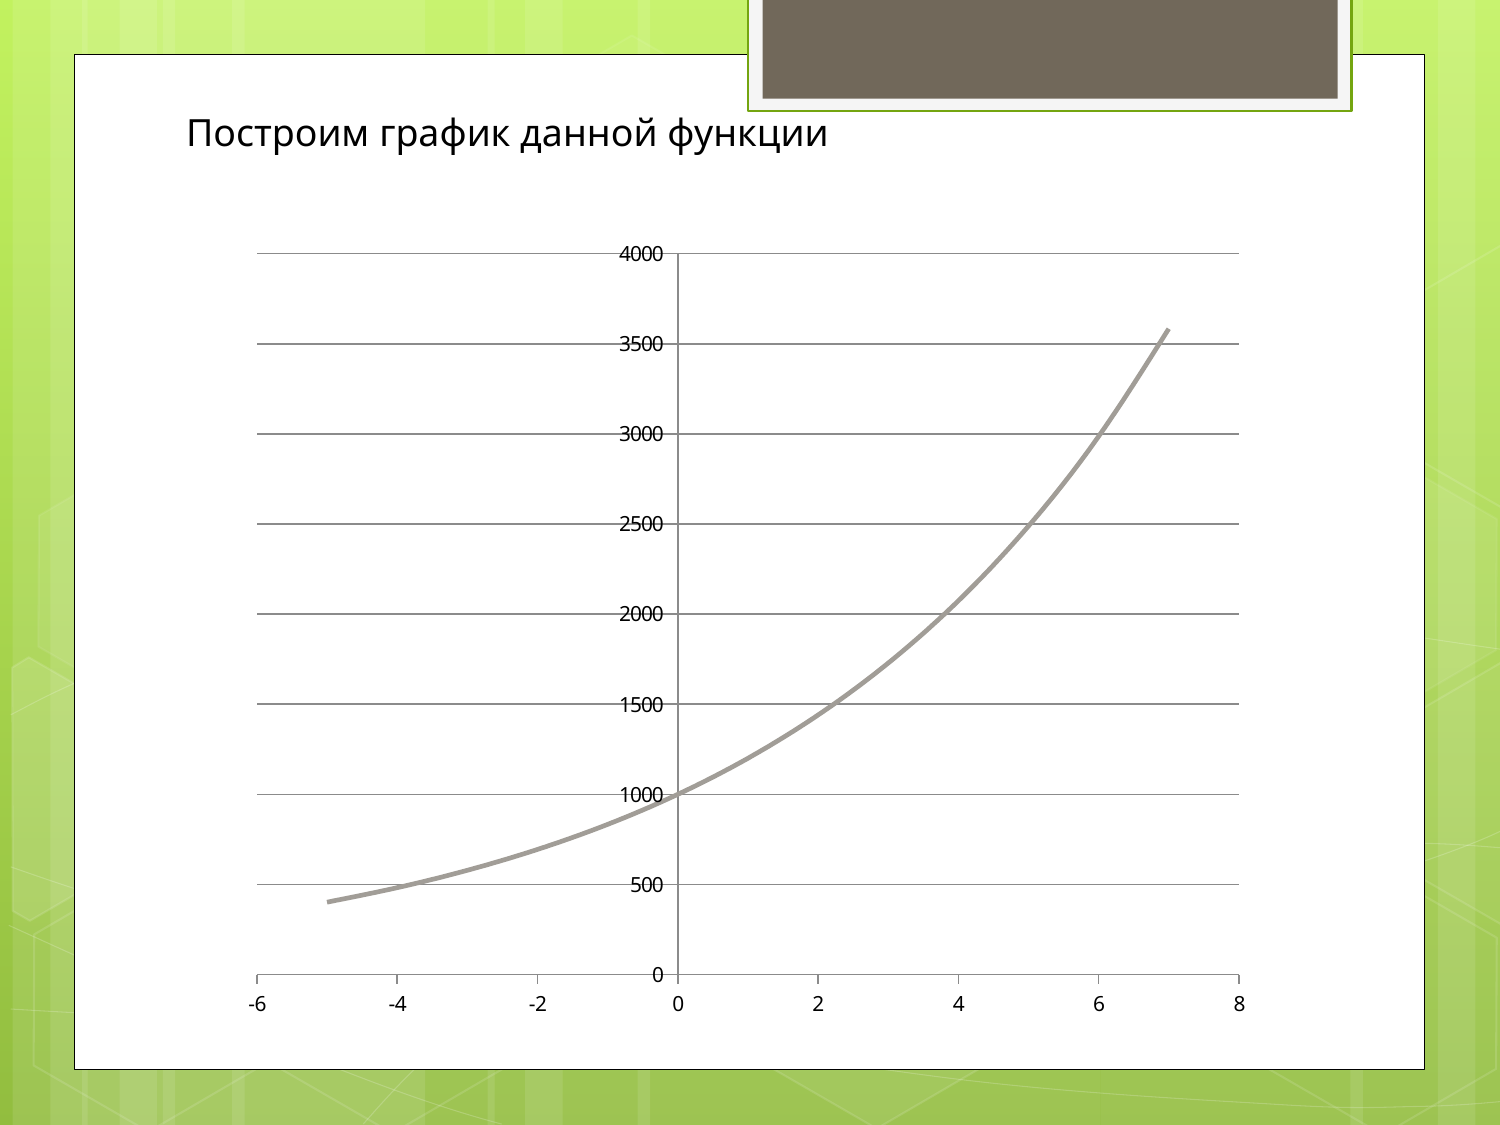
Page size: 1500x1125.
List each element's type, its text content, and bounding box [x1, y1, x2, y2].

text_box Построим график данной функции [171, 101, 939, 161]
chart [123, 195, 1377, 1021]
